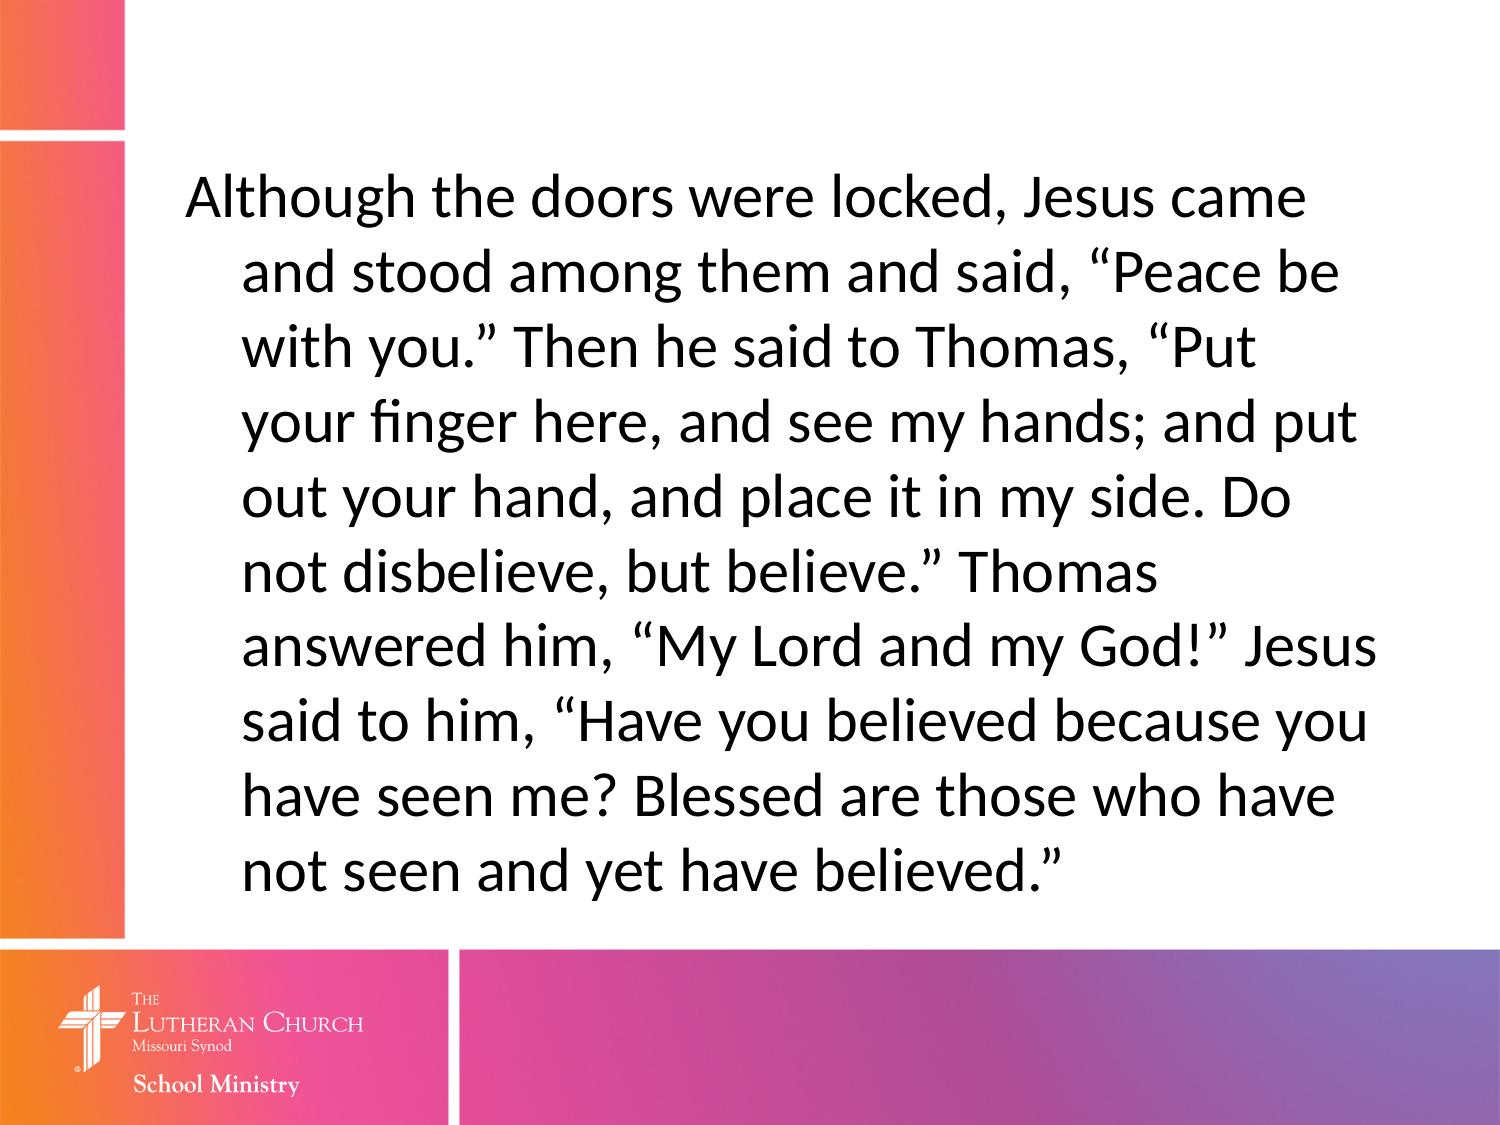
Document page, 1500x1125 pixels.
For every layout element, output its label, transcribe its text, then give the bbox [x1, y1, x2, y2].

list Although the doors were locked, Jesus came and stood among them and said, “Peace be with you.” Then he said to Thomas, “Put your finger here, and see my hands; and put out your hand, and place it in my side. Do not disbelieve, but believe.” Thomas answered him, “My Lord and my God!” Jesus said to him, “Have you believed because you have seen me? Blessed are those who have not seen and yet have believed.” [170, 59, 1397, 918]
picture [0, 0, 1500, 1125]
